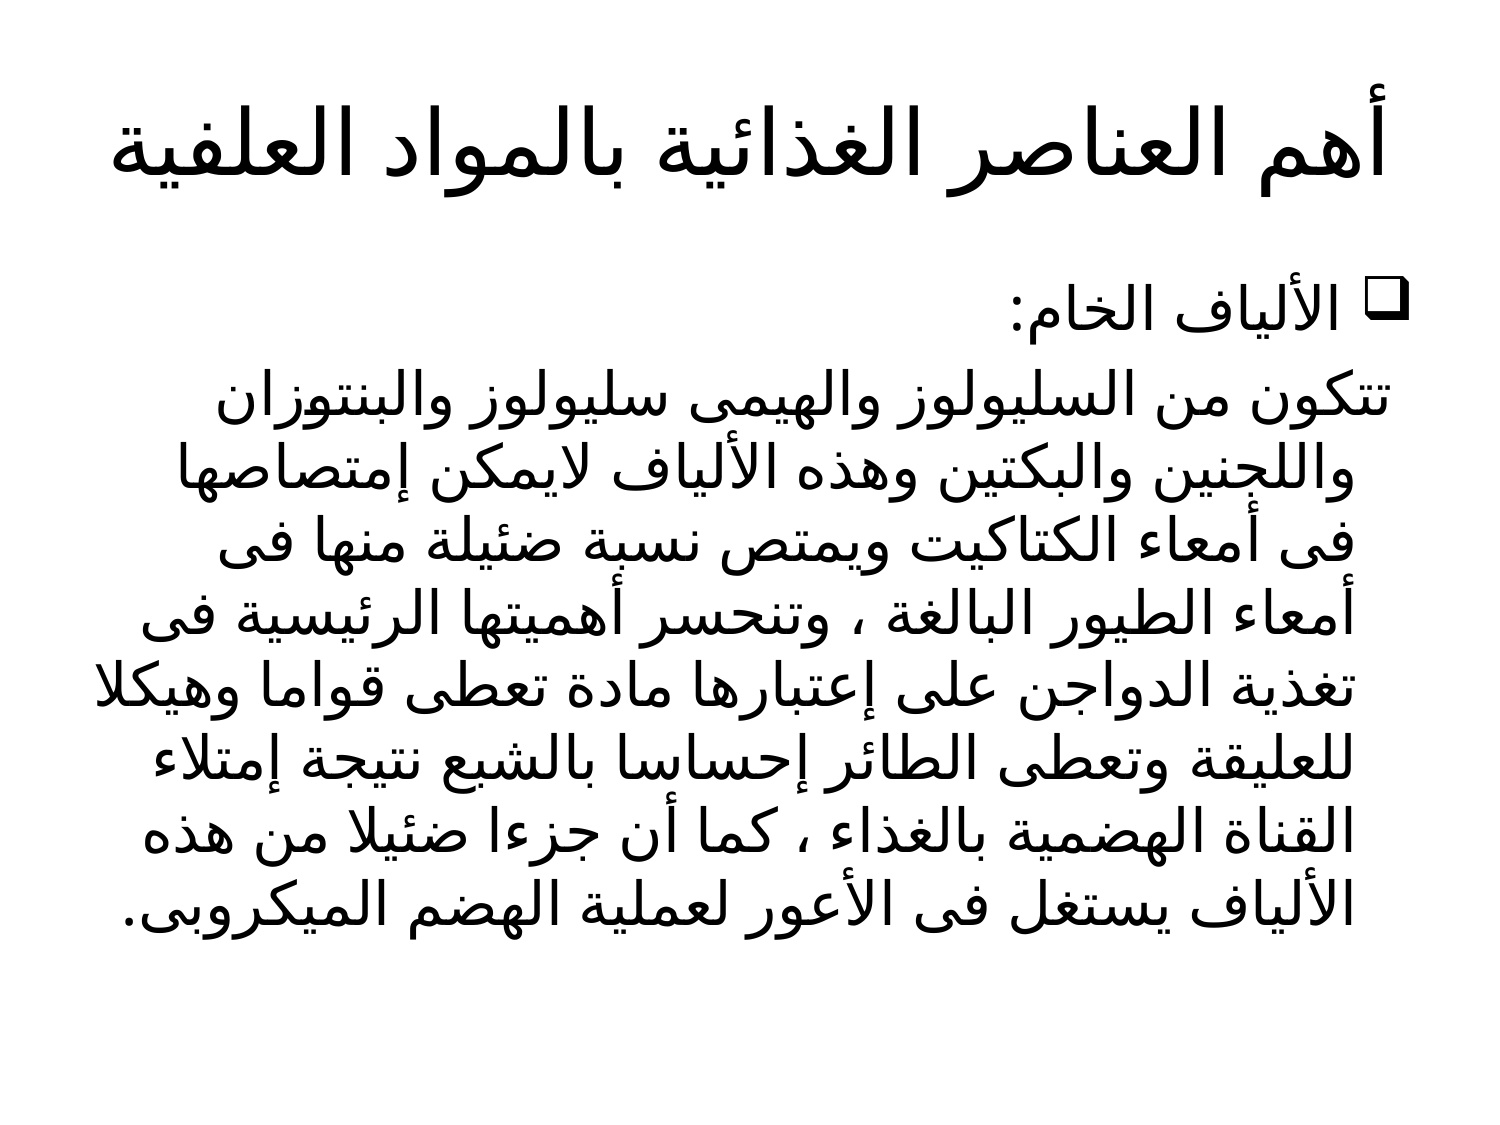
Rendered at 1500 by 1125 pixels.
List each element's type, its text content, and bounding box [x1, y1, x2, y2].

list الألياف الخام: تتكون من السليولوز والهيمى سليولوز والبنتوزان واللجنين والبكتين وهذه الألياف لايمكن إمتصاصها فى أمعاء الكتاكيت ويمتص نسبة ضئيلة منها فى أمعاء الطيور البالغة ، وتنحسر أهميتها الرئيسية فى تغذية الدواجن على إعتبارها مادة تعطى قواما وهيكلا للعليقة وتعطى الطائر إحساسا بالشبع نتيجة إمتلاء القناة الهضمية بالغذاء ، كما أن جزءا ضئيلا من هذه الألياف يستغل فى الأعور لعملية الهضم الميكروبى. [75, 262, 1425, 1005]
title أهم العناصر الغذائية بالمواد العلفية [75, 45, 1425, 233]
